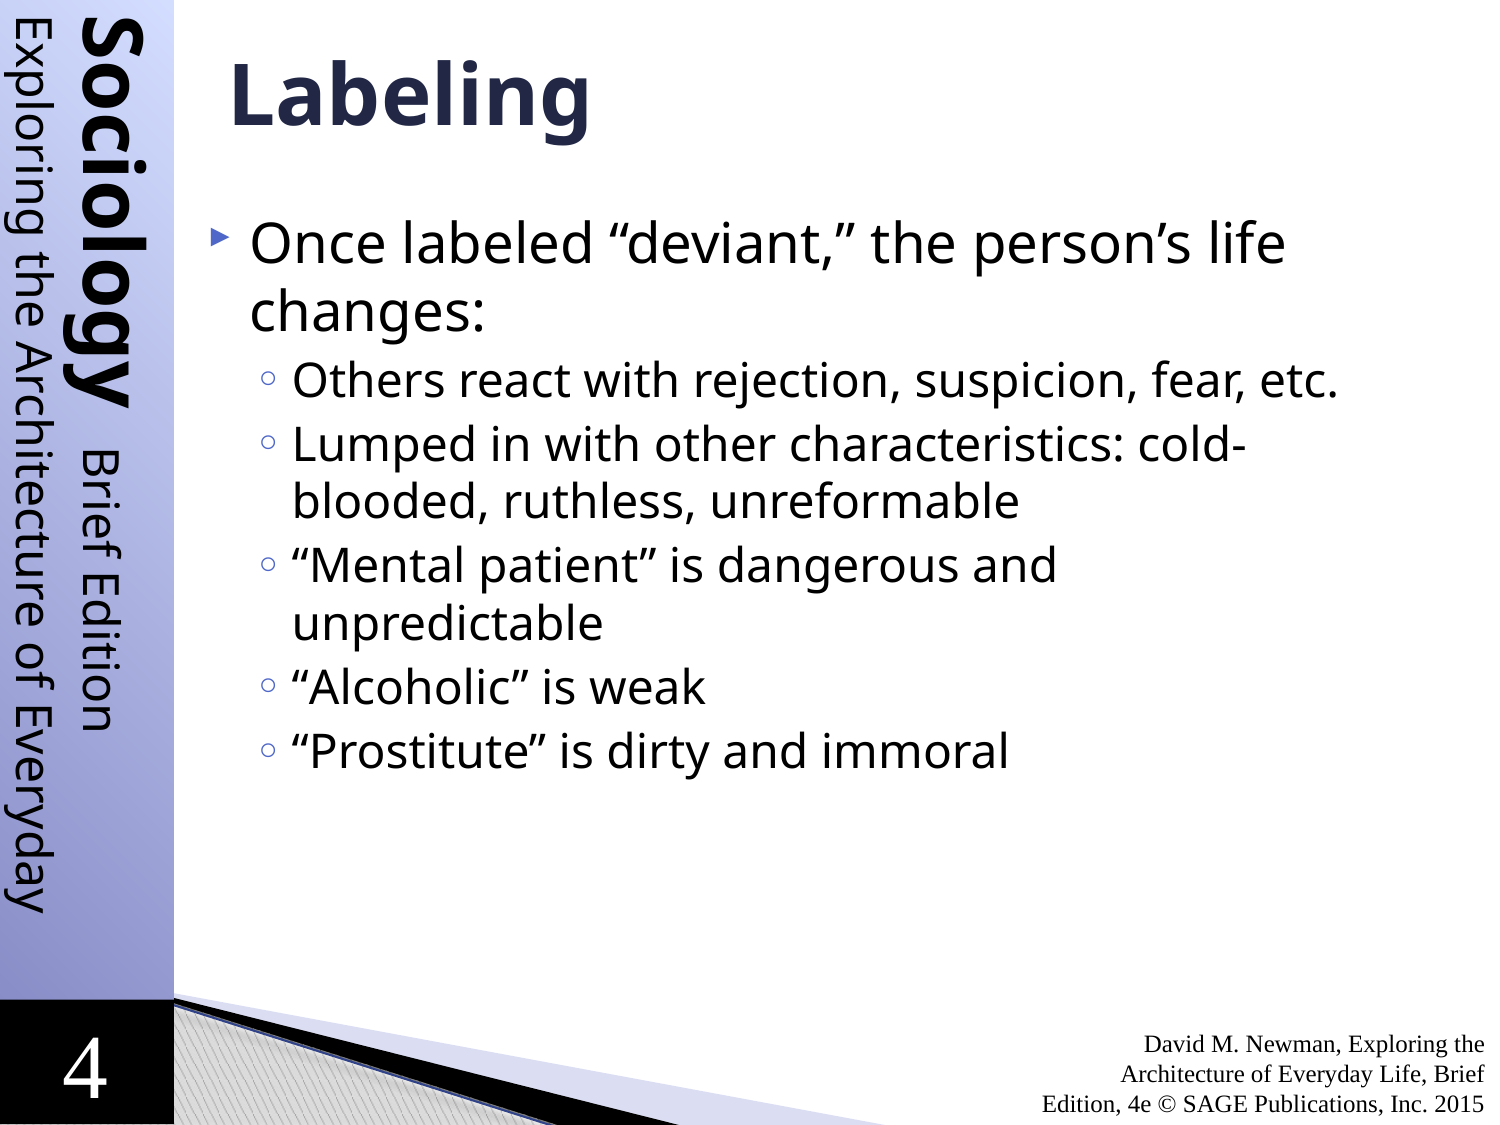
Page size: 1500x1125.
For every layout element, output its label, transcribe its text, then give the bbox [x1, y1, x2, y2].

title Labeling [212, 0, 1500, 185]
footer David M. Newman, Exploring the Architecture of Everyday Life, Brief Edition, 4e © SAGE Publications, Inc. 2015 [1025, 1065, 1500, 1125]
picture [174, 1003, 558, 1125]
list Once labeled “deviant,” the person’s life changes: Others react with rejection, suspicion, fear, etc. Lumped in with other characteristics: cold-blooded, ruthless, unreformable “Mental patient” is dangerous and unpredictable “Alcoholic” is weak “Prostitute” is dirty and immoral [174, 200, 1388, 925]
